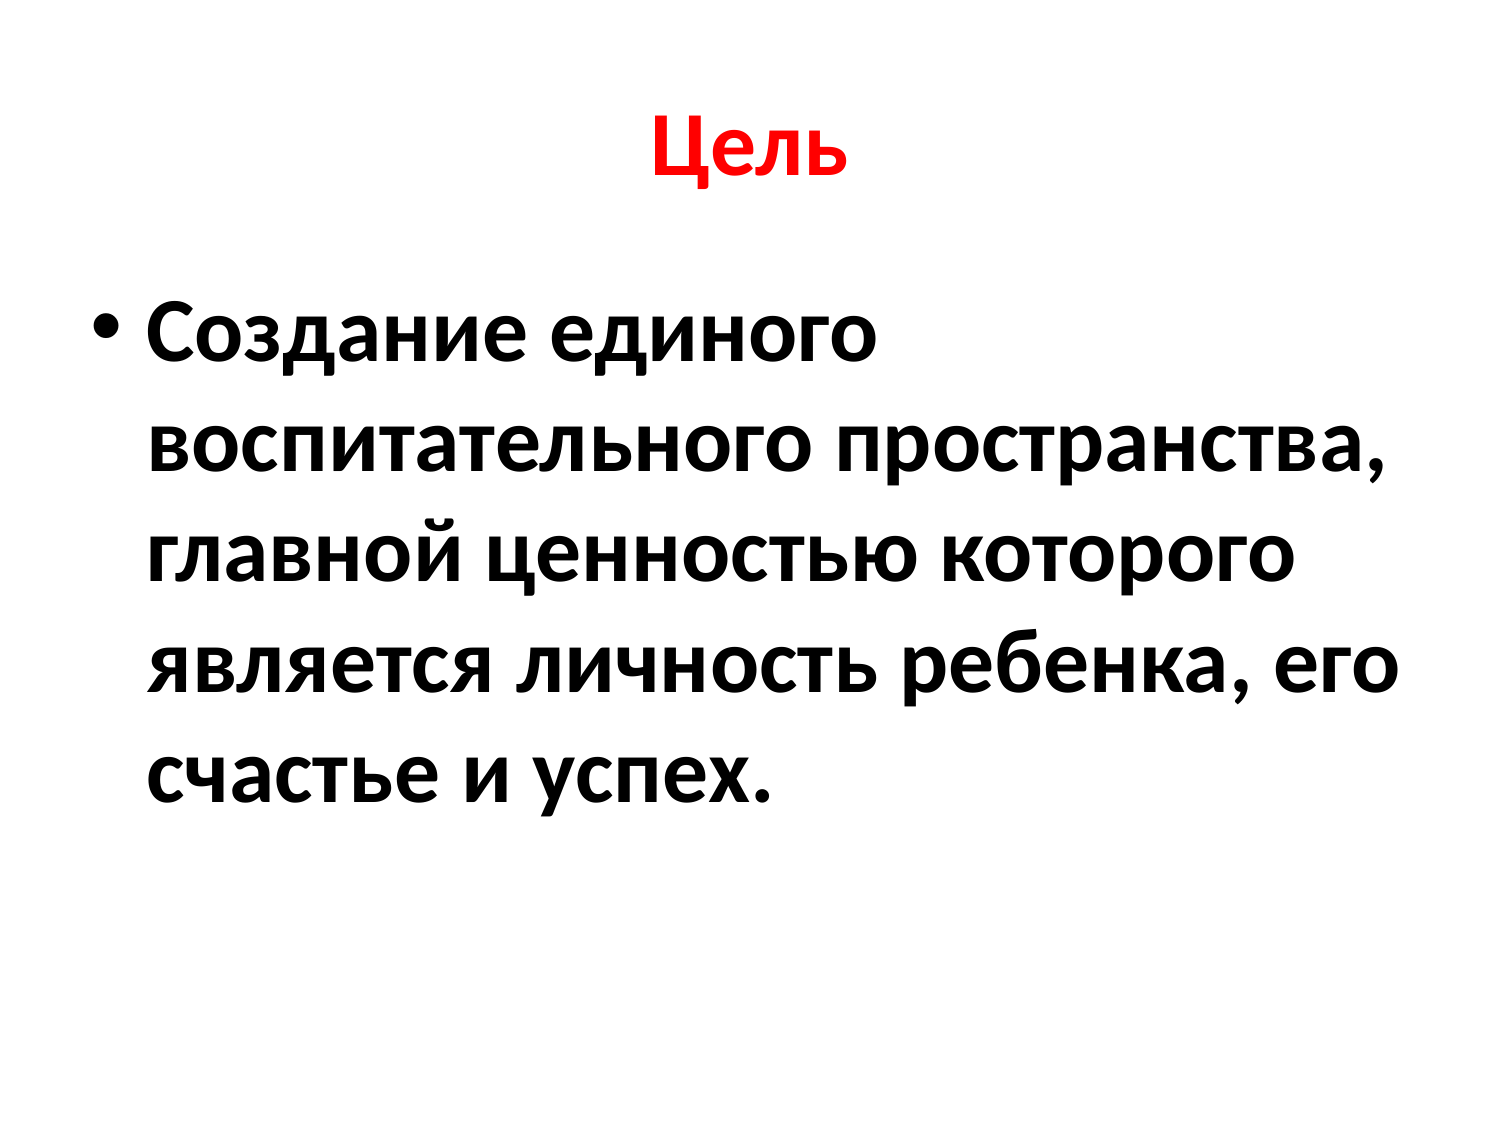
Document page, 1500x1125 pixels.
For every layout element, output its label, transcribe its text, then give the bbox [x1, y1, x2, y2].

list Создание единого воспитательного пространства, главной ценностью которого является личность ребенка, его счастье и успех. [75, 262, 1425, 1005]
title Цель [75, 45, 1425, 233]
